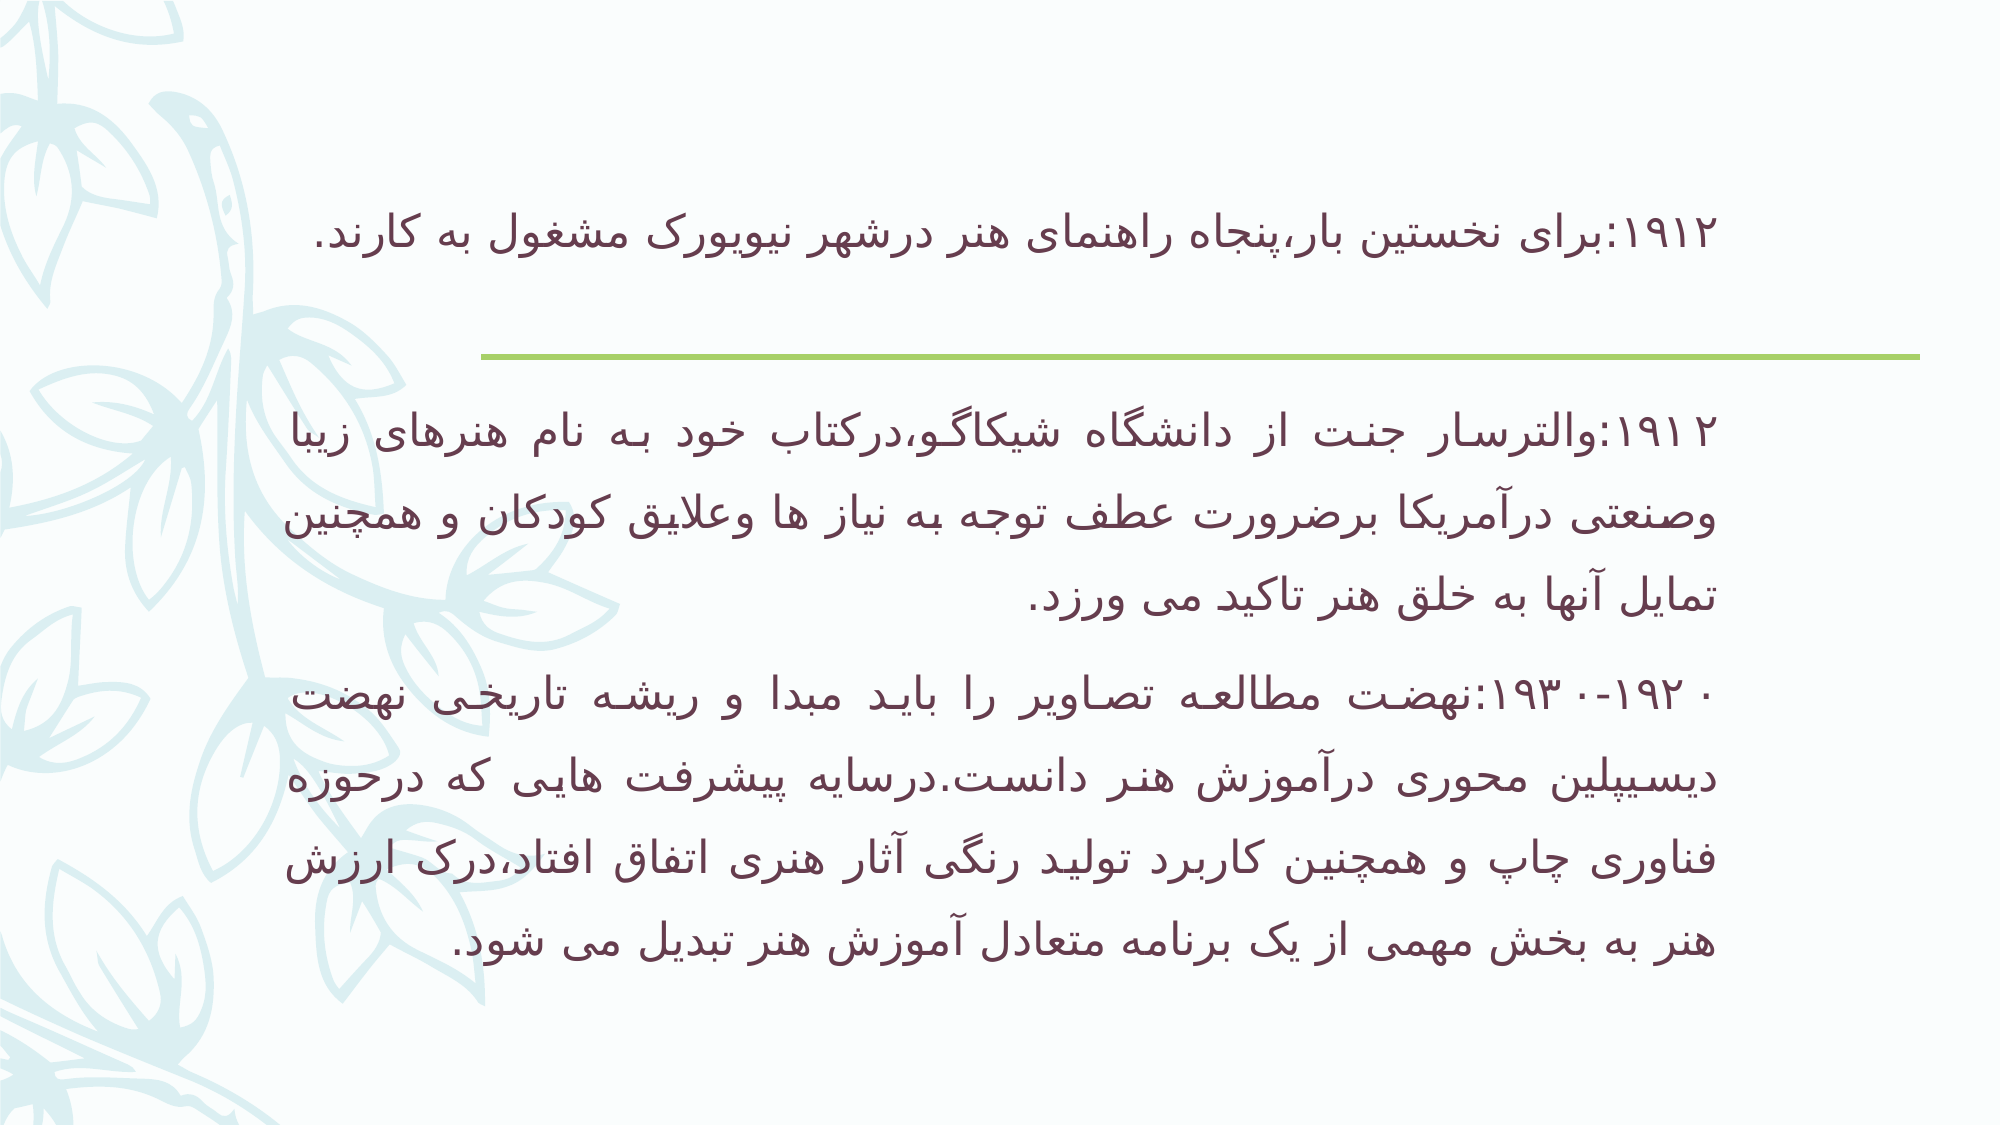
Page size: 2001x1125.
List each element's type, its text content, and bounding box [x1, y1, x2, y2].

list ۱۹۱۲:برای نخستین بار،پنجاه راهنمای هنر درشهر نیویورک مشغول به کارند. ۱۹۱۲:والترسار جنت از دانشگاه شیکاگو،درکتاب خود به نام هنرهای زیبا وصنعتی درآمریکا برضرورت عطف توجه به نیاز ها وعلایق کودکان و همچنین تمایل آنها به خلق هنر تاکید می ورزد. ۱۹۳۰-۱۹۲۰:نهضت مطالعه تصاویر را باید مبدا و ریشه تاریخی نهضت دیسیپلین محوری درآموزش هنر دانست.درسایه پیشرفت هایی که درحوزه فناوری چاپ و همچنین کاربرد تولید رنگی آثار هنری اتفاق افتاد،درک ارزش هنر به بخش مهمی از یک برنامه متعادل آموزش هنر تبدیل می شود. [266, 167, 1734, 1045]
